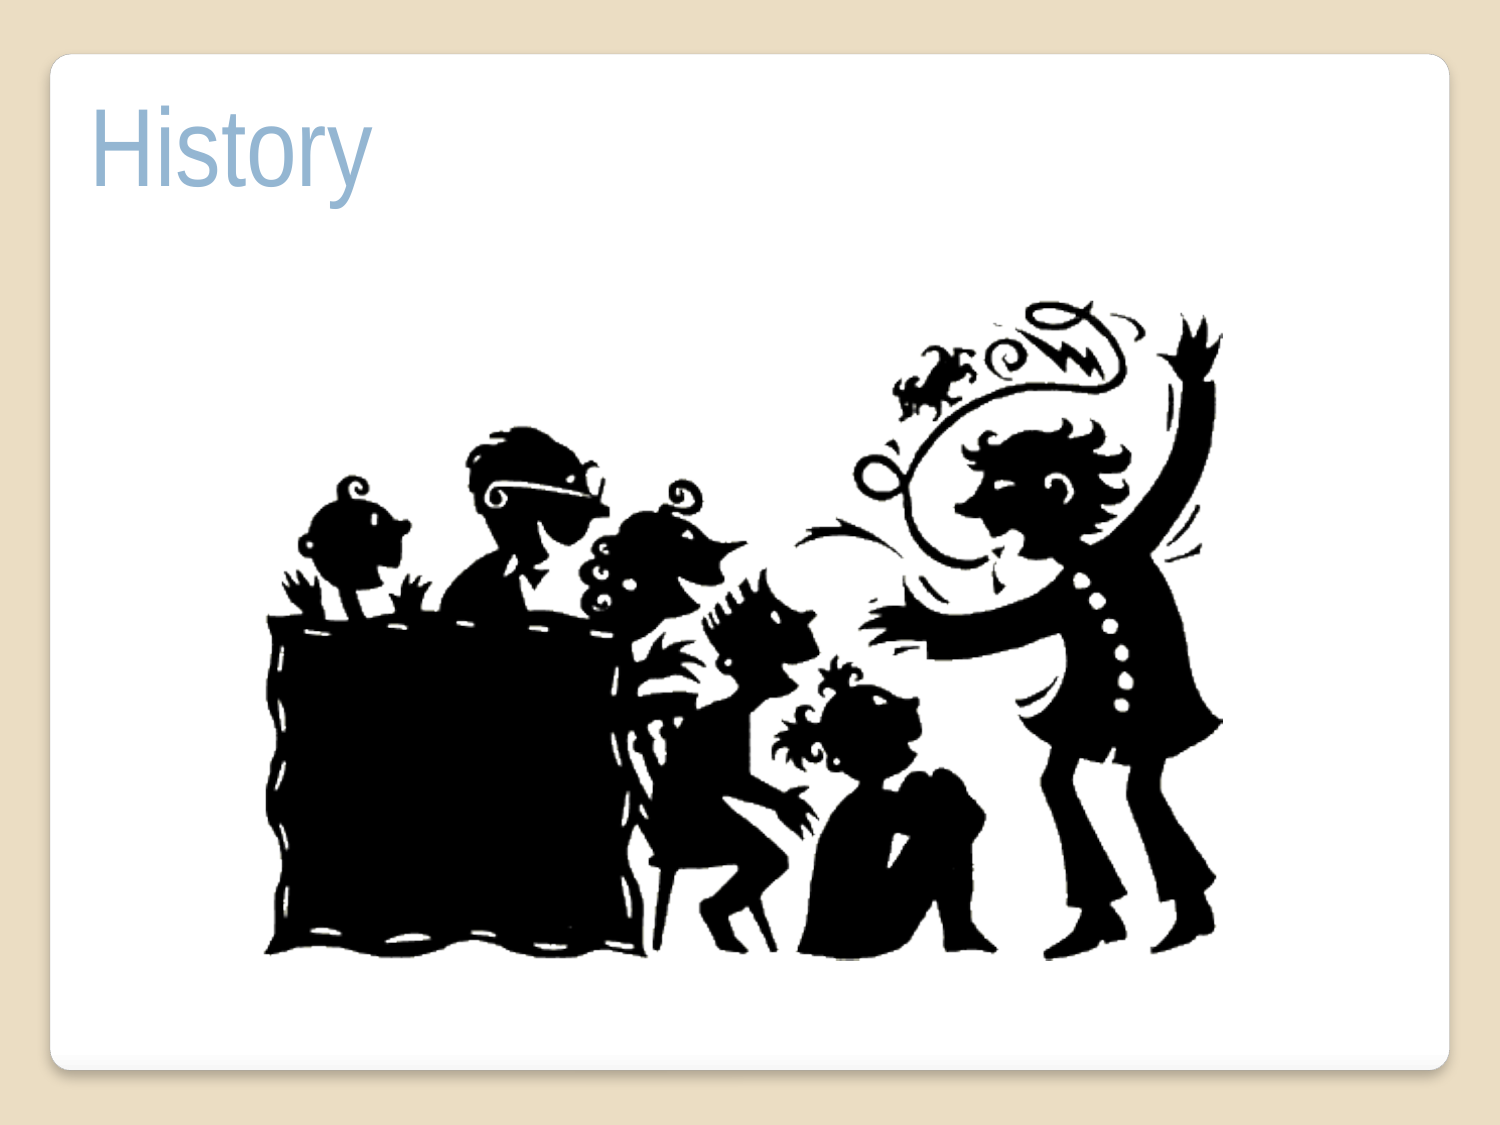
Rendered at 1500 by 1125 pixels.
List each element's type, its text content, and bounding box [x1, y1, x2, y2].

picture [262, 299, 1223, 961]
title History [75, 75, 1400, 218]
